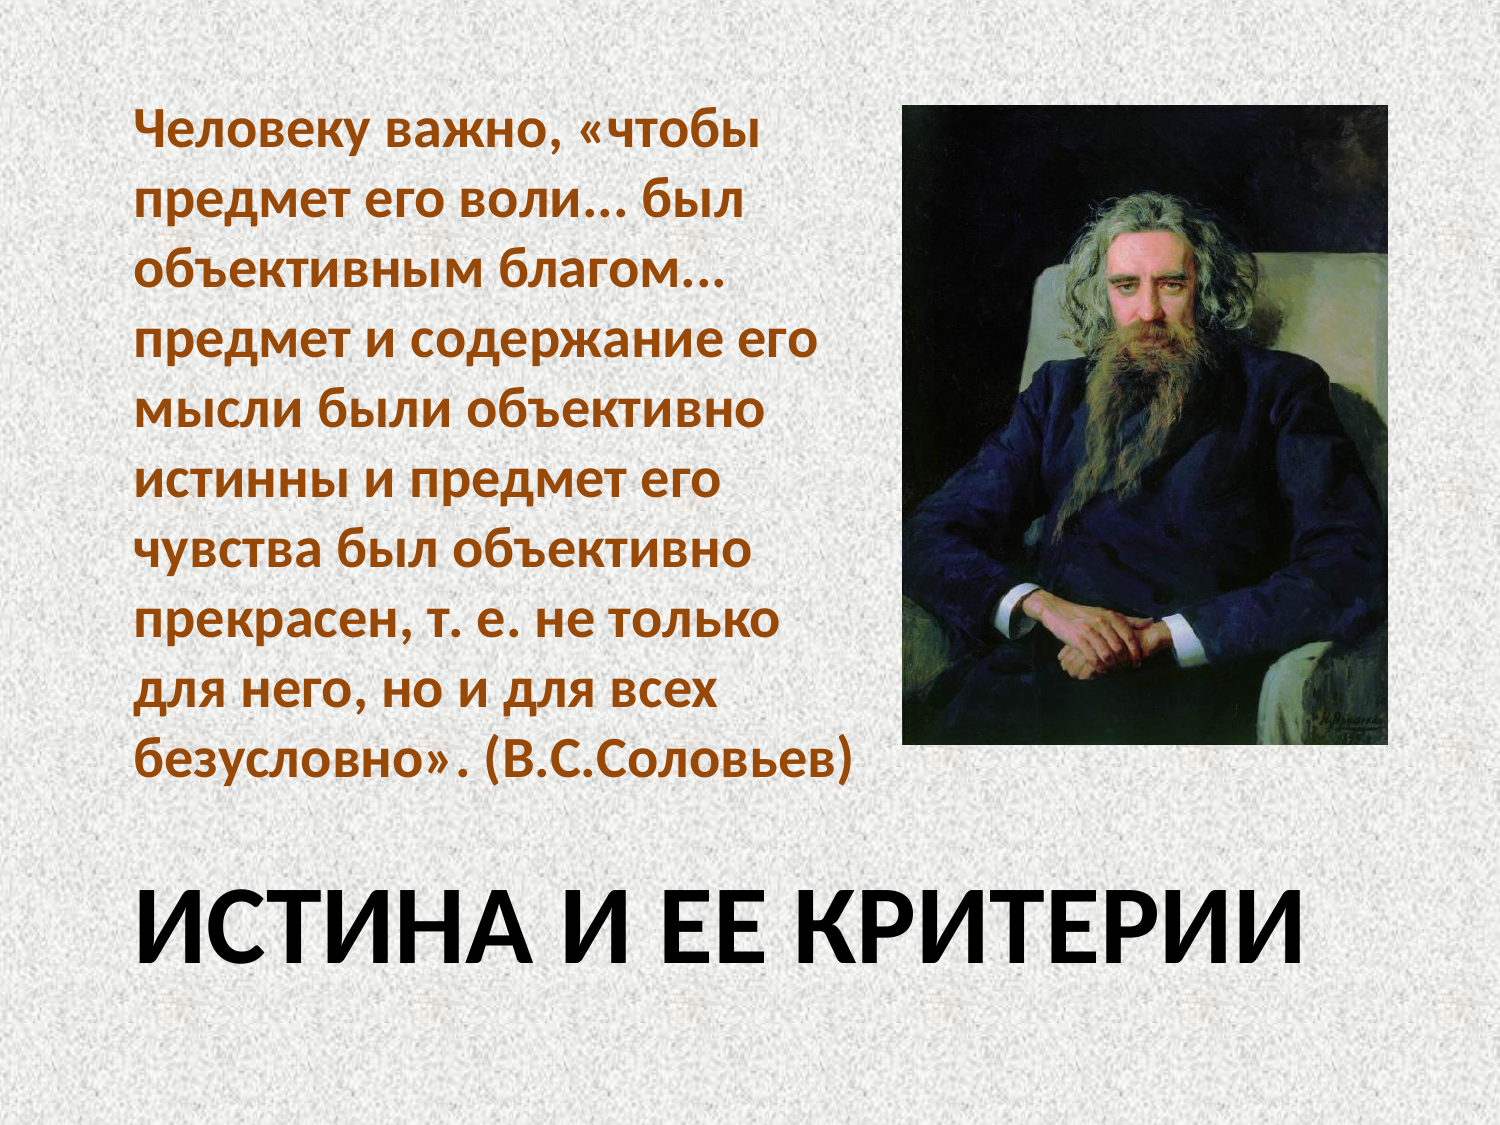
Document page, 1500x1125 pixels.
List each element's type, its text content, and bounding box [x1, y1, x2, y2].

title Истина и ее критерии [118, 843, 1394, 1032]
picture [0, 0, 1500, 1125]
list Человеку важно, «чтобы предмет его воли... был объективным благом... предмет и содержание его мысли были объективно истинны и предмет его чувства был объективно прекрасен, т. е. не только для него, но и для всех безусловно». (В.С.Соловьев) [118, 58, 891, 797]
